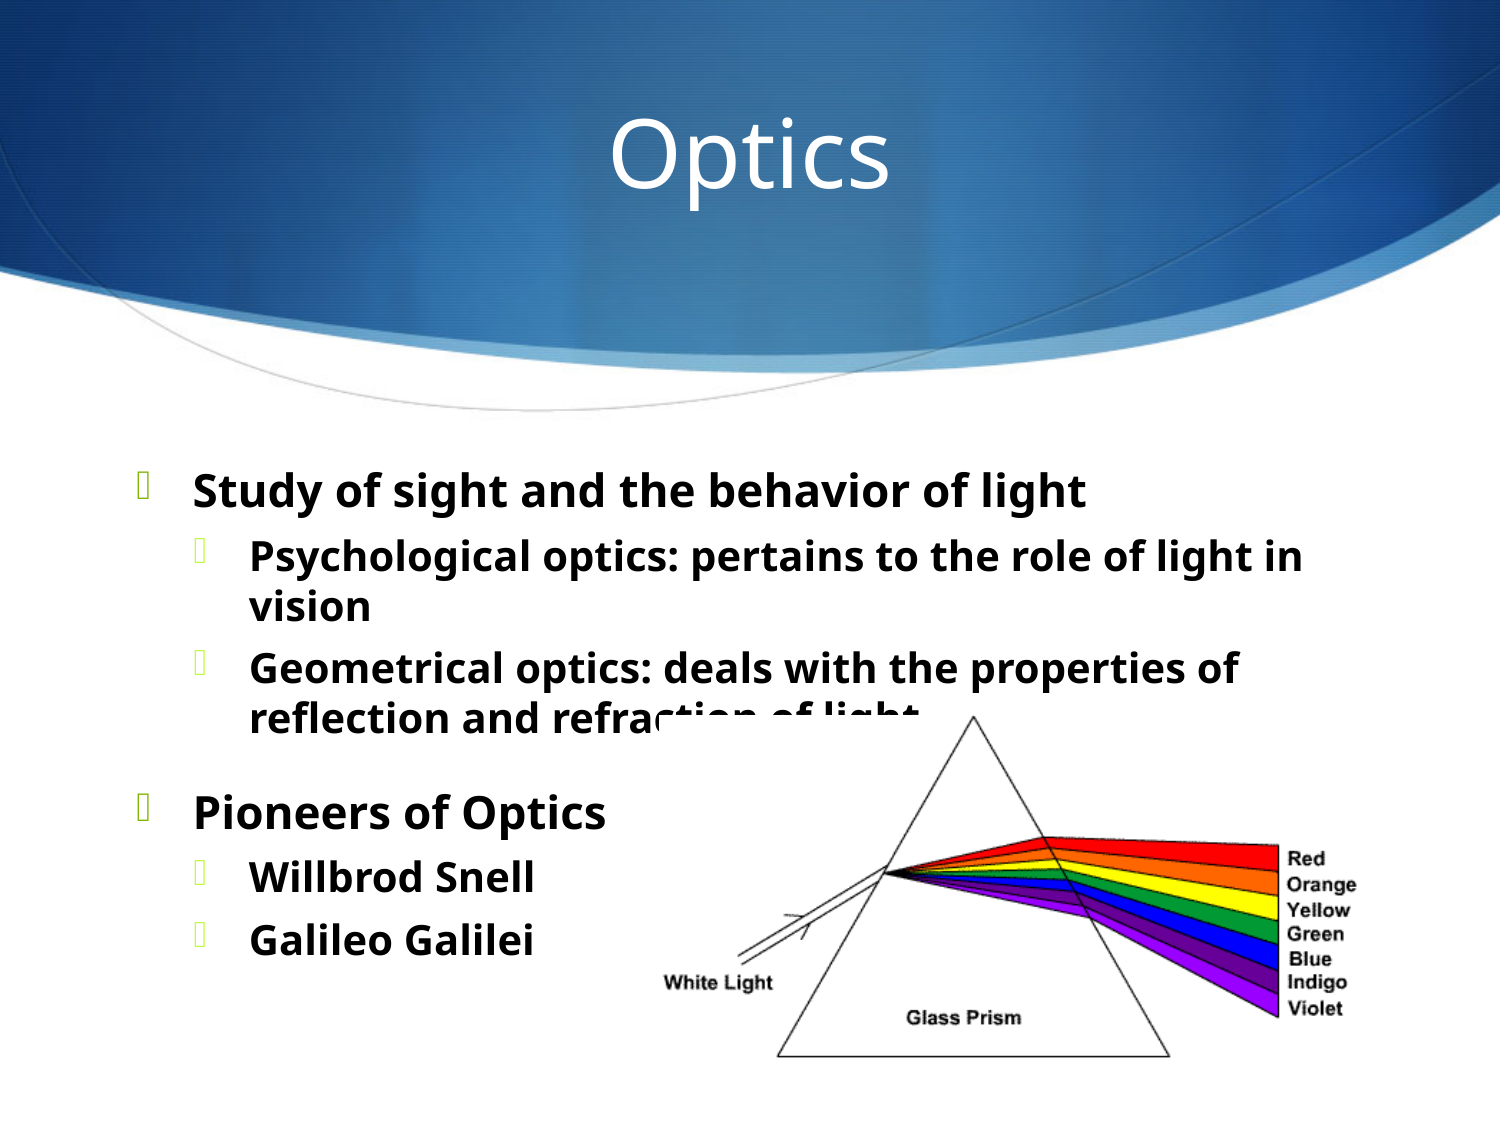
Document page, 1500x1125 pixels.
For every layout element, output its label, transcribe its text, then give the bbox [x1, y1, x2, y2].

title Optics [75, 56, 1425, 245]
picture [0, 0, 1500, 1125]
list Study of sight and the behavior of light Psychological optics: pertains to the role of light in vision Geometrical optics: deals with the properties of reflection and refraction of light Pioneers of Optics Willbrod Snell Galileo Galilei [121, 454, 1379, 991]
